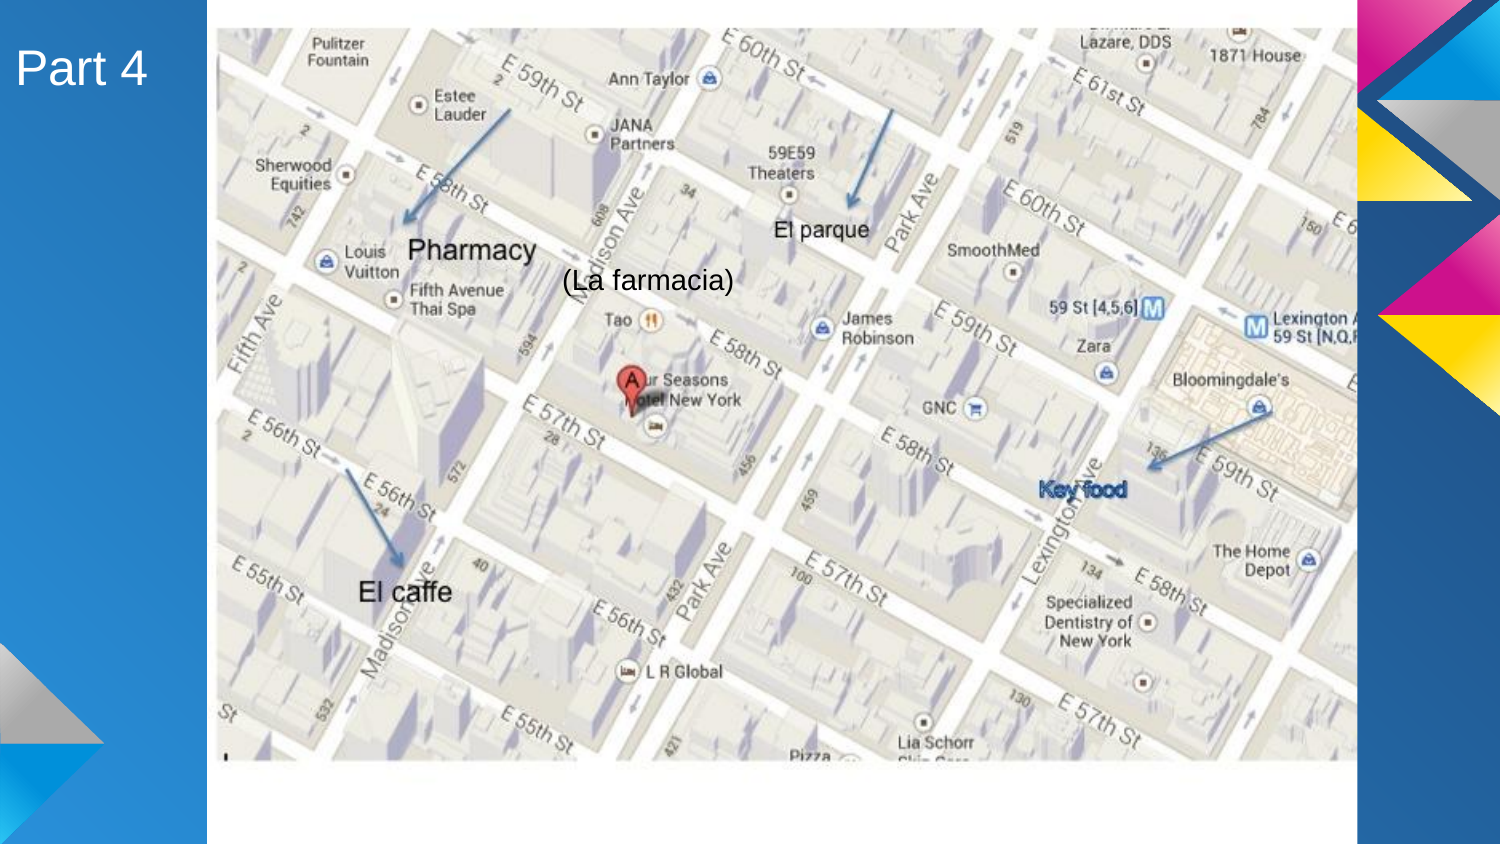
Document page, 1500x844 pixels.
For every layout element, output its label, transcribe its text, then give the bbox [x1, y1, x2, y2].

text_box (La farmacia) [547, 246, 808, 277]
title Part 4 [0, 0, 207, 111]
text_box [207, 0, 1358, 844]
